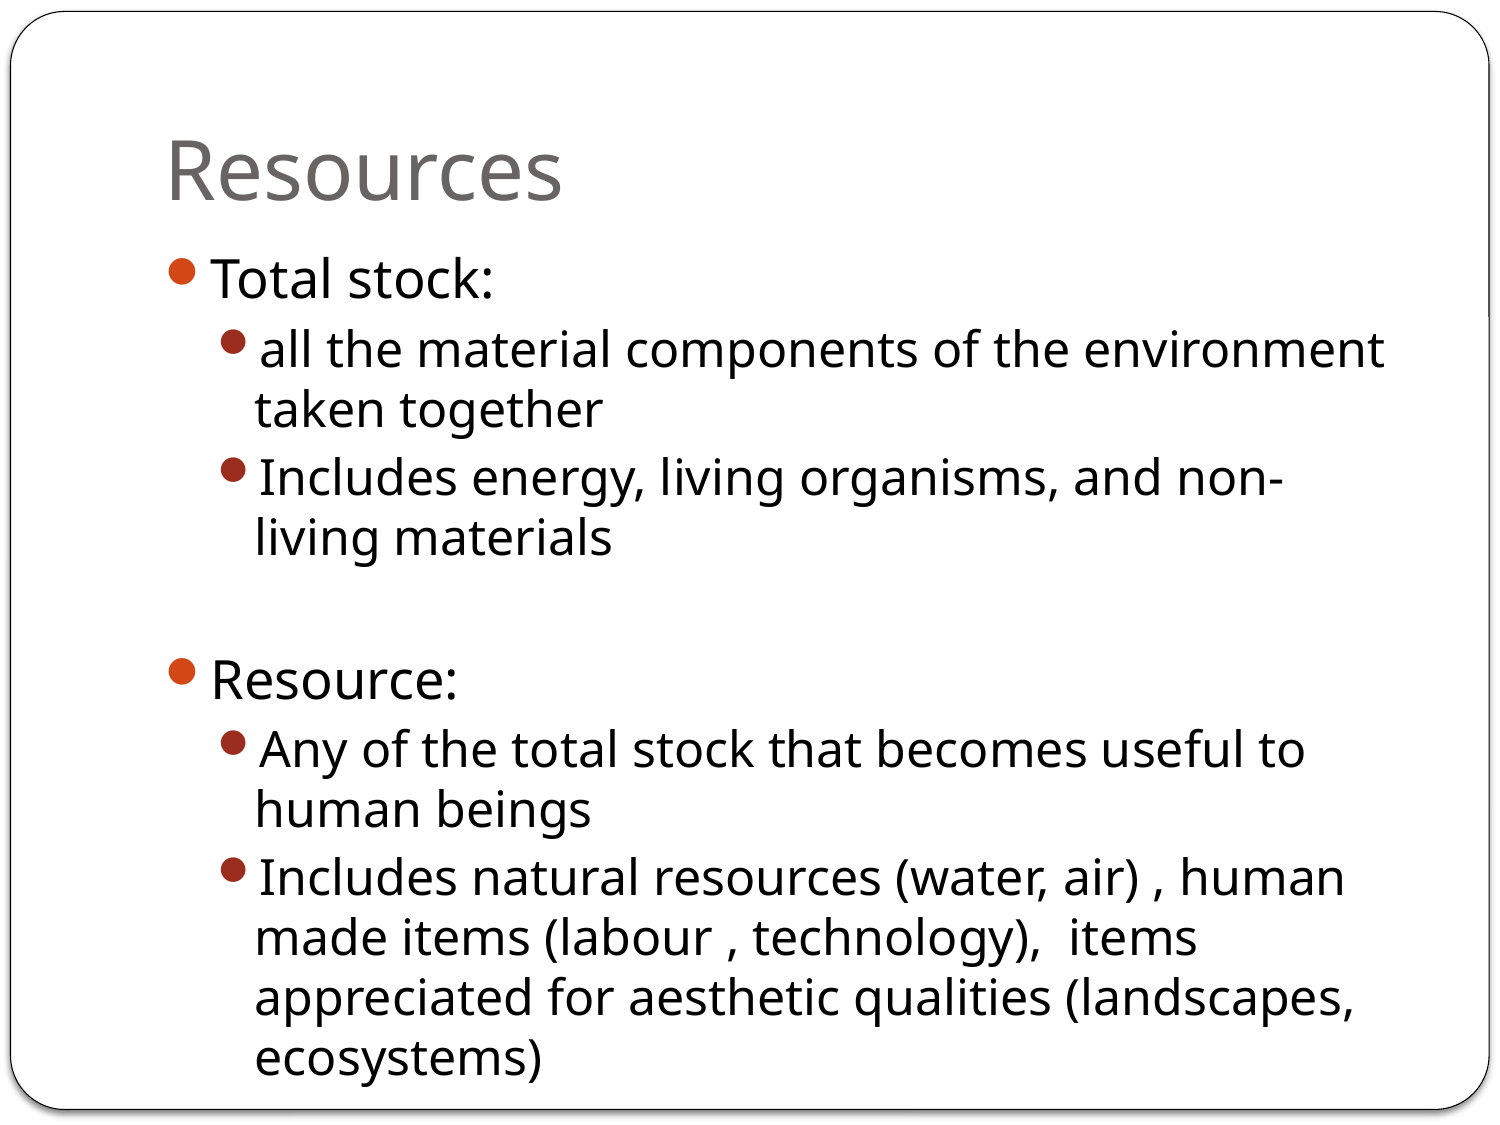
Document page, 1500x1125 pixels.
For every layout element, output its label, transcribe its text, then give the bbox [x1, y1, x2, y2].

title Resources [150, 45, 1425, 233]
list Total stock: all the material components of the environment taken together Includes energy, living organisms, and non-living materials Resource: Any of the total stock that becomes useful to human beings Includes natural resources (water, air) , human made items (labour , technology), items appreciated for aesthetic qualities (landscapes, ecosystems) [150, 237, 1425, 988]
